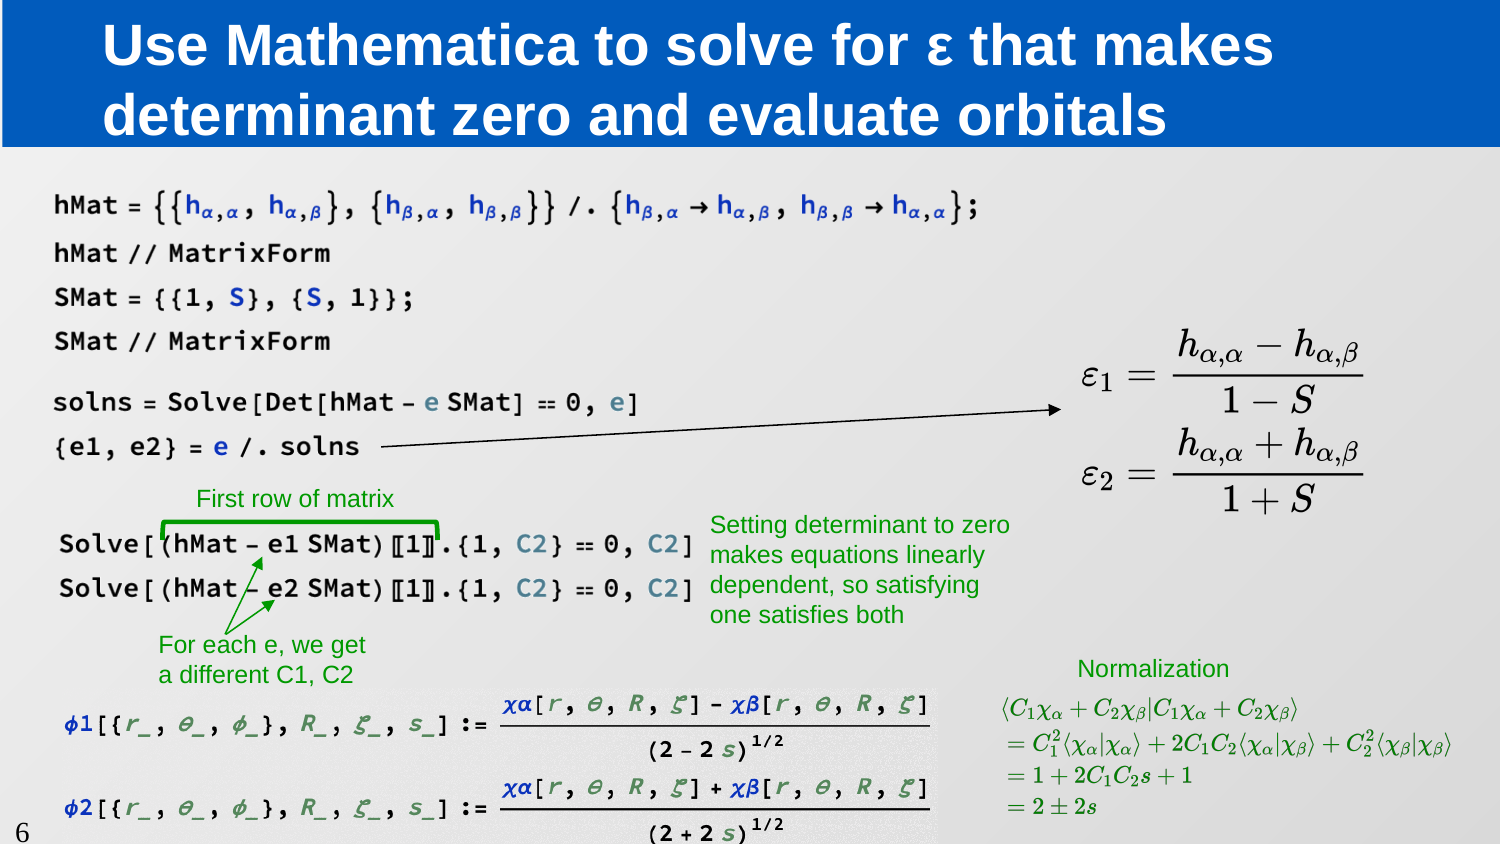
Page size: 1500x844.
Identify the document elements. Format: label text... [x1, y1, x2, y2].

picture [1080, 328, 1368, 516]
title Use Mathematica to solve for ε that makes determinant zero and evaluate orbitals [87, 0, 1363, 147]
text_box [224, 556, 263, 599]
text_box Setting determinant to zero makes equations linearly dependent, so satisfying one satisfies both [695, 501, 1032, 637]
picture [1000, 696, 1453, 821]
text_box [225, 599, 276, 635]
picture [52, 521, 716, 618]
slide_number 6 [0, 806, 57, 844]
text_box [380, 409, 1062, 448]
text_box For each e, we get a different C1, C2 [143, 627, 382, 686]
picture [62, 688, 938, 844]
text_box First row of matrix [181, 480, 419, 520]
picture [49, 375, 657, 472]
picture [42, 174, 996, 373]
text_box Normalization [1062, 644, 1300, 690]
